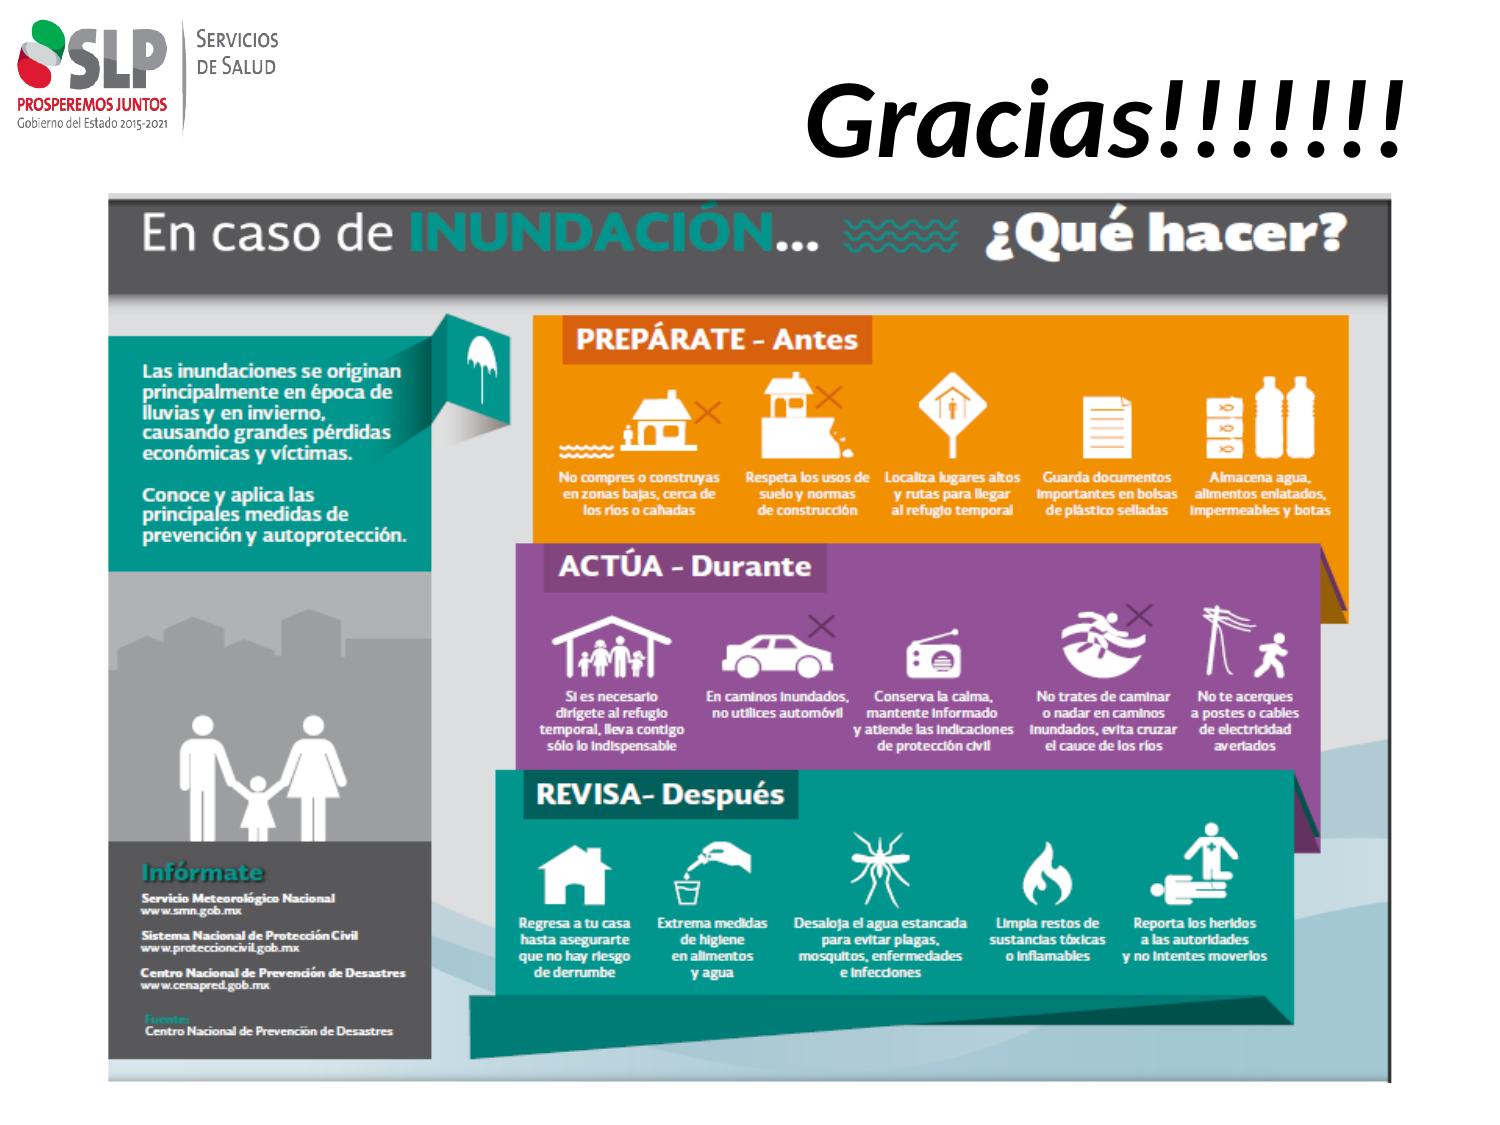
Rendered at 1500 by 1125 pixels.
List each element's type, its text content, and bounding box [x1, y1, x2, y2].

picture [108, 192, 1392, 1083]
picture [17, 18, 278, 138]
title Gracias!!!!!!! [714, 19, 1425, 207]
